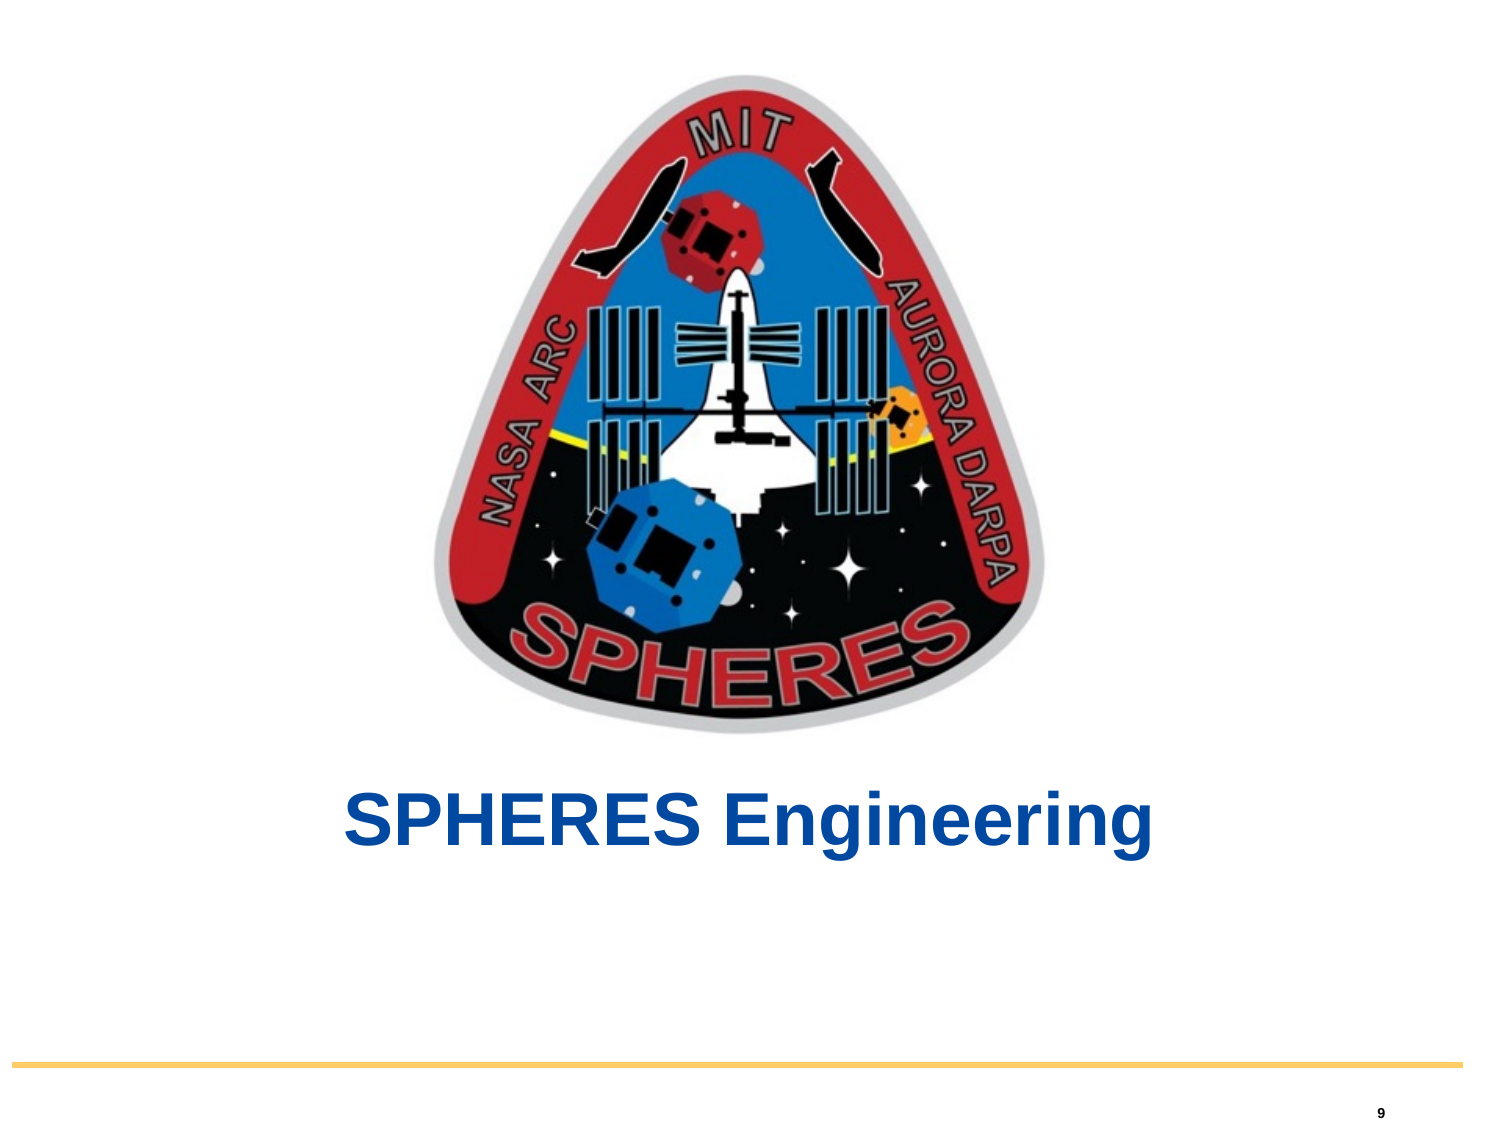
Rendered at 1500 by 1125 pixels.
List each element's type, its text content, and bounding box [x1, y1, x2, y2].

subtitle SPHERES Engineering [224, 762, 1276, 926]
picture [0, 0, 1500, 738]
